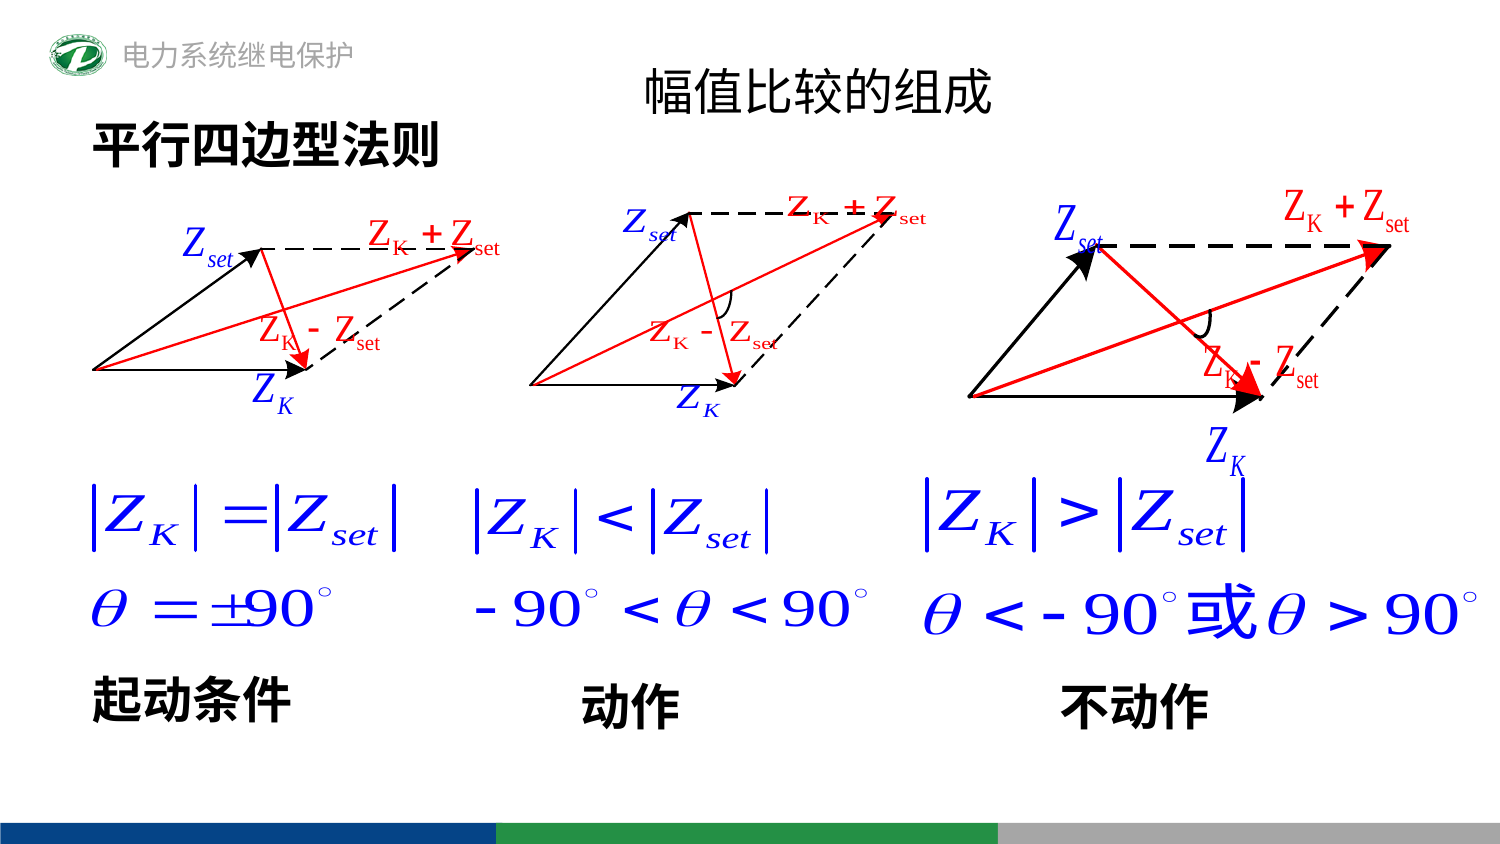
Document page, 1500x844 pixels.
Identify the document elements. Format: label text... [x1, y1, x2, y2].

text_box 平行四边型法则 [76, 106, 457, 181]
text_box 电力系统继电保护 [122, 29, 370, 80]
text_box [463, 478, 875, 635]
text_box [0, 821, 494, 844]
text_box [996, 821, 1500, 844]
text_box 动作 [566, 668, 696, 743]
title 幅值比较的组成 [537, 20, 1099, 161]
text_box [88, 207, 508, 423]
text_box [525, 186, 934, 425]
text_box [494, 821, 996, 844]
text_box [962, 174, 1417, 466]
text_box 不动作 [1044, 668, 1225, 743]
picture [41, 19, 118, 91]
text_box 起动条件 [77, 660, 308, 736]
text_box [912, 468, 1487, 647]
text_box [80, 473, 408, 635]
